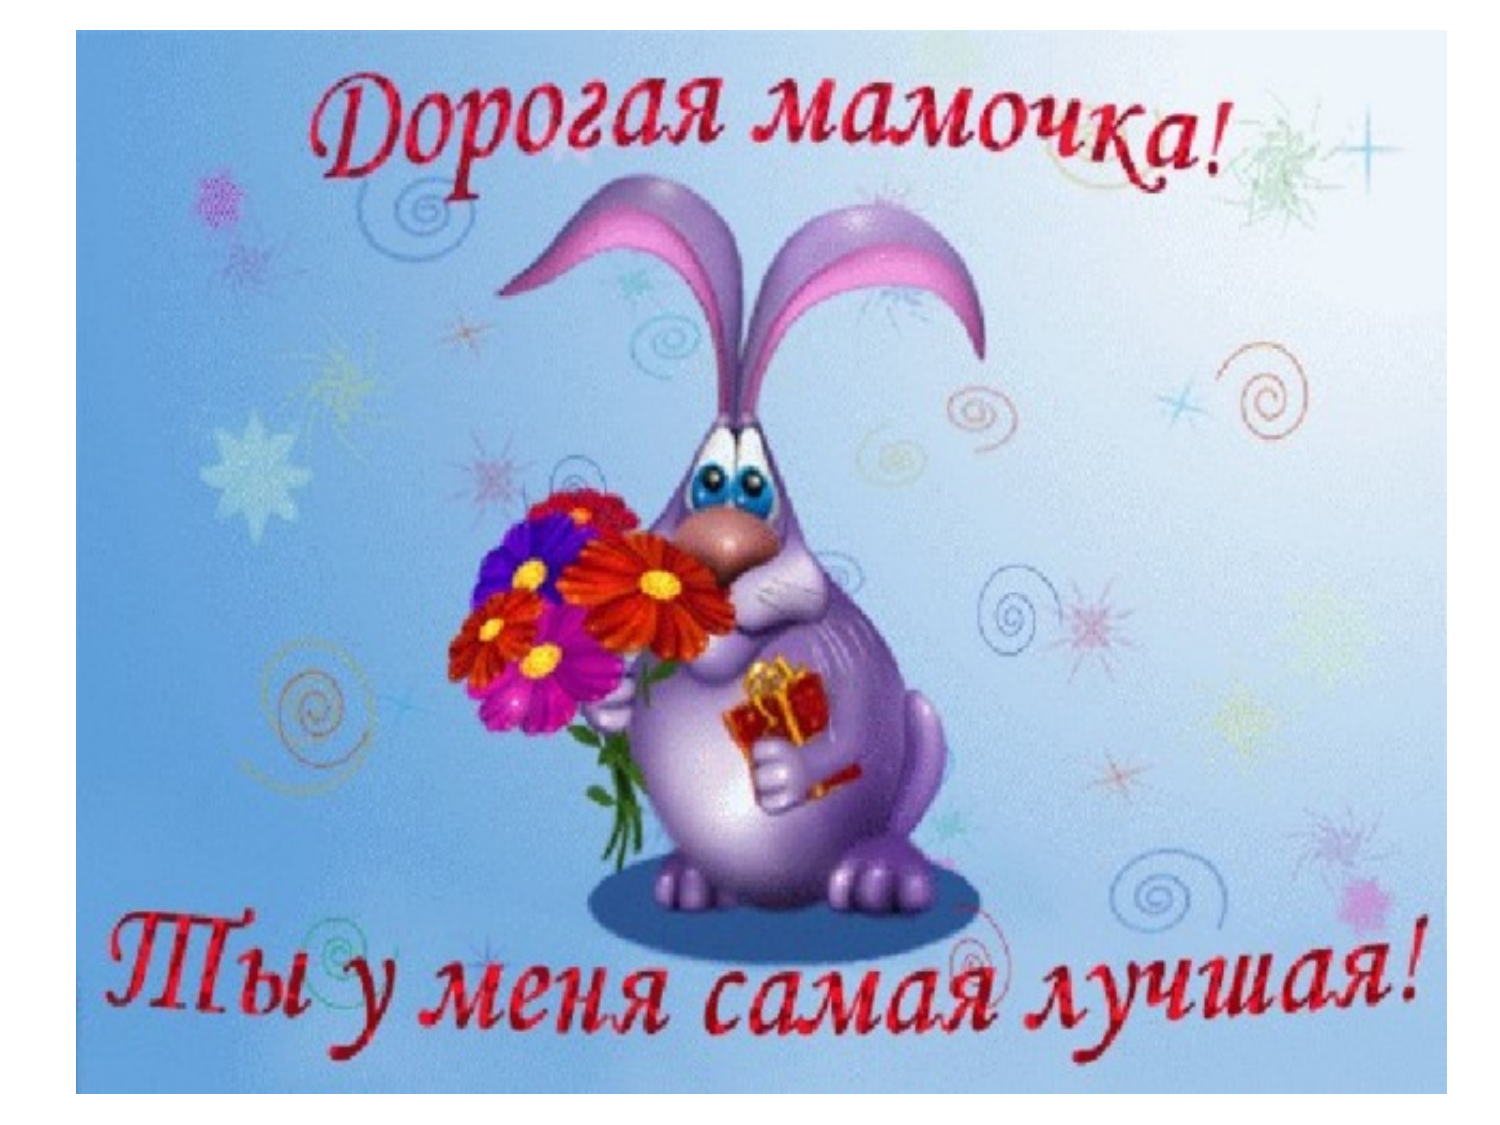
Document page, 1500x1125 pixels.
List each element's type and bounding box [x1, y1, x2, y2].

picture [76, 30, 1448, 1095]
